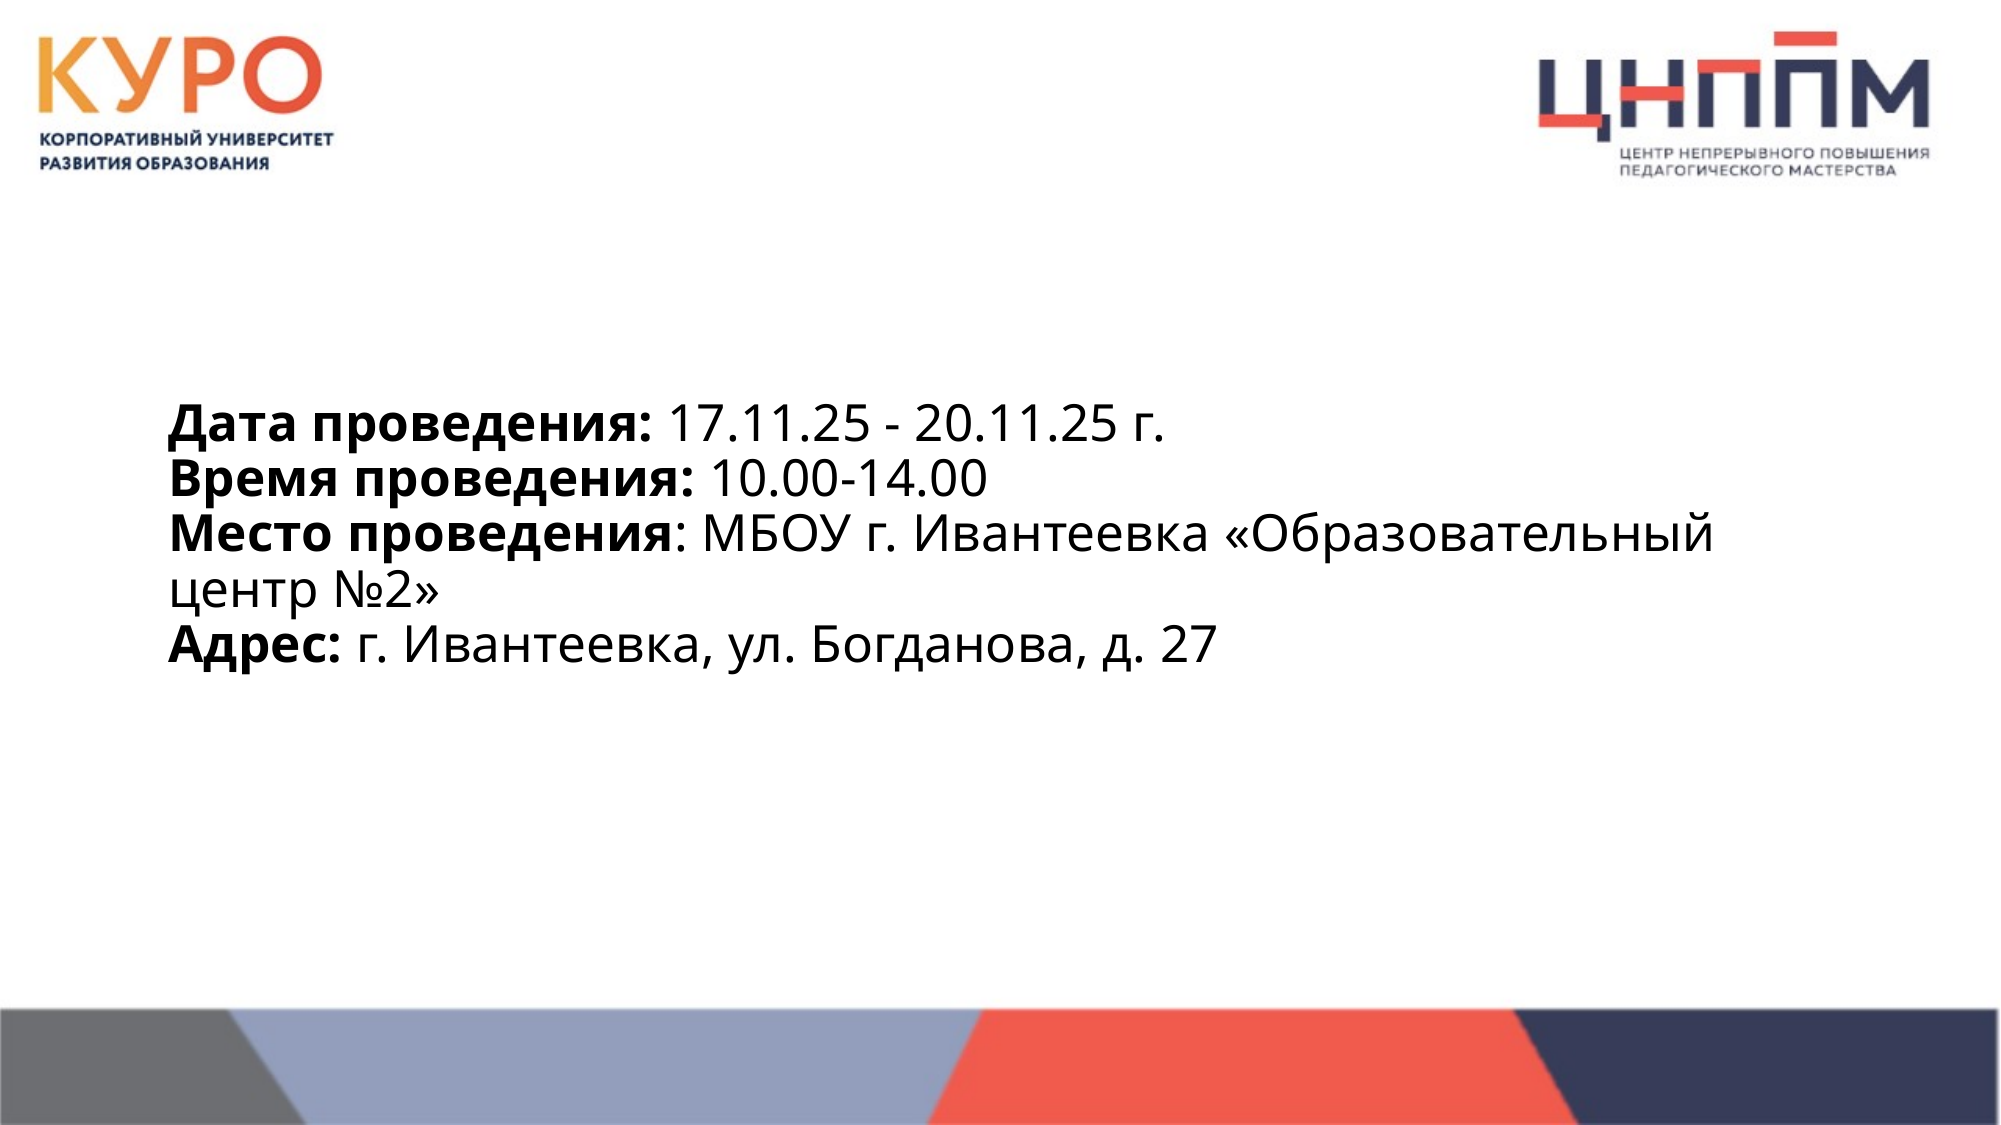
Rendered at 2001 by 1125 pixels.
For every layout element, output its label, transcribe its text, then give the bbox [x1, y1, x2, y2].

picture [0, 0, 2001, 1125]
title Дата проведения: 17.11.25 - 20.11.25 г. Время проведения: 10.00-14.00 Место проведения: МБОУ г. Ивантеевка «Образовательный центр №2» Адрес: г. Ивантеевка, ул. Богданова, д. 27 [153, 387, 1879, 746]
